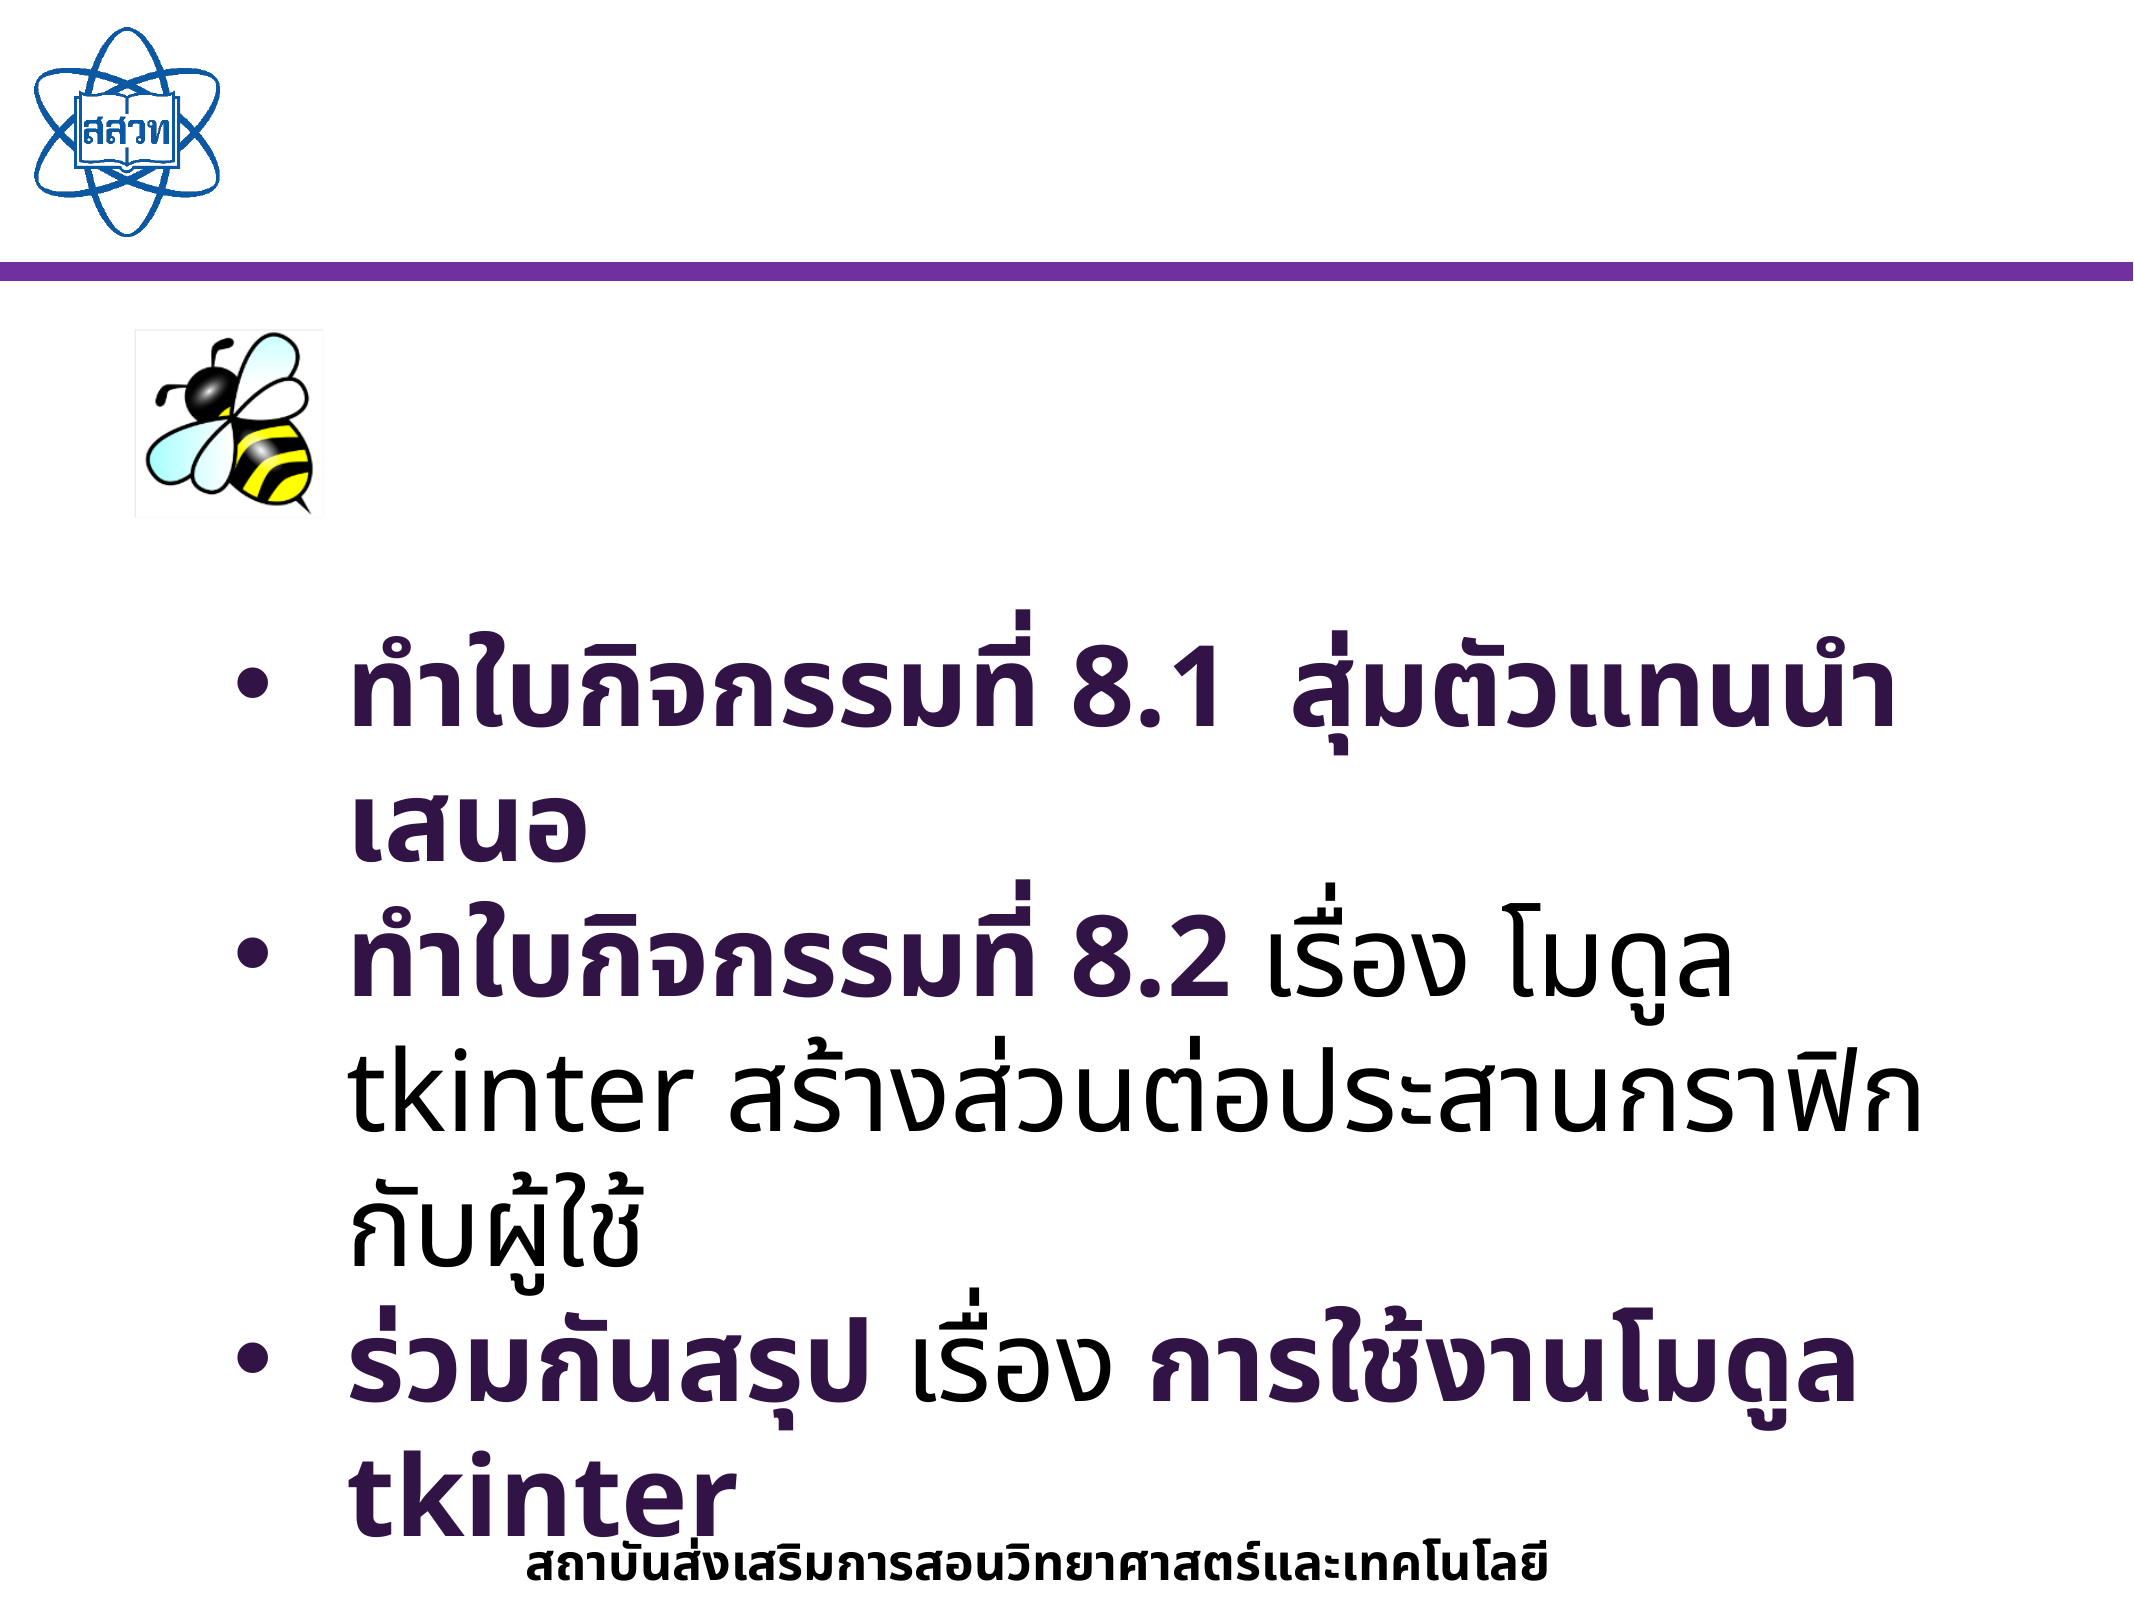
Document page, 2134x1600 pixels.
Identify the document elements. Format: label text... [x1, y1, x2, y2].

picture [126, 320, 332, 526]
text_box สถาบันส่งเสริมการสอนวิทยาศาสตร์และเทคโนโลยี [74, 1522, 2002, 1589]
picture [33, 27, 220, 237]
text_box ทำใบกิจกรรมที่ 8.1 สุ่มตัวแทนนำเสนอ ทำใบกิจกรรมที่ 8.2 เรื่อง โมดูล tkinter สร้างส่วนต่อประสานกราฟิกกับผู้ใช้ ร่วมกันสรุป เรื่อง การใช้งานโมดูล tkinter [219, 606, 2053, 1228]
